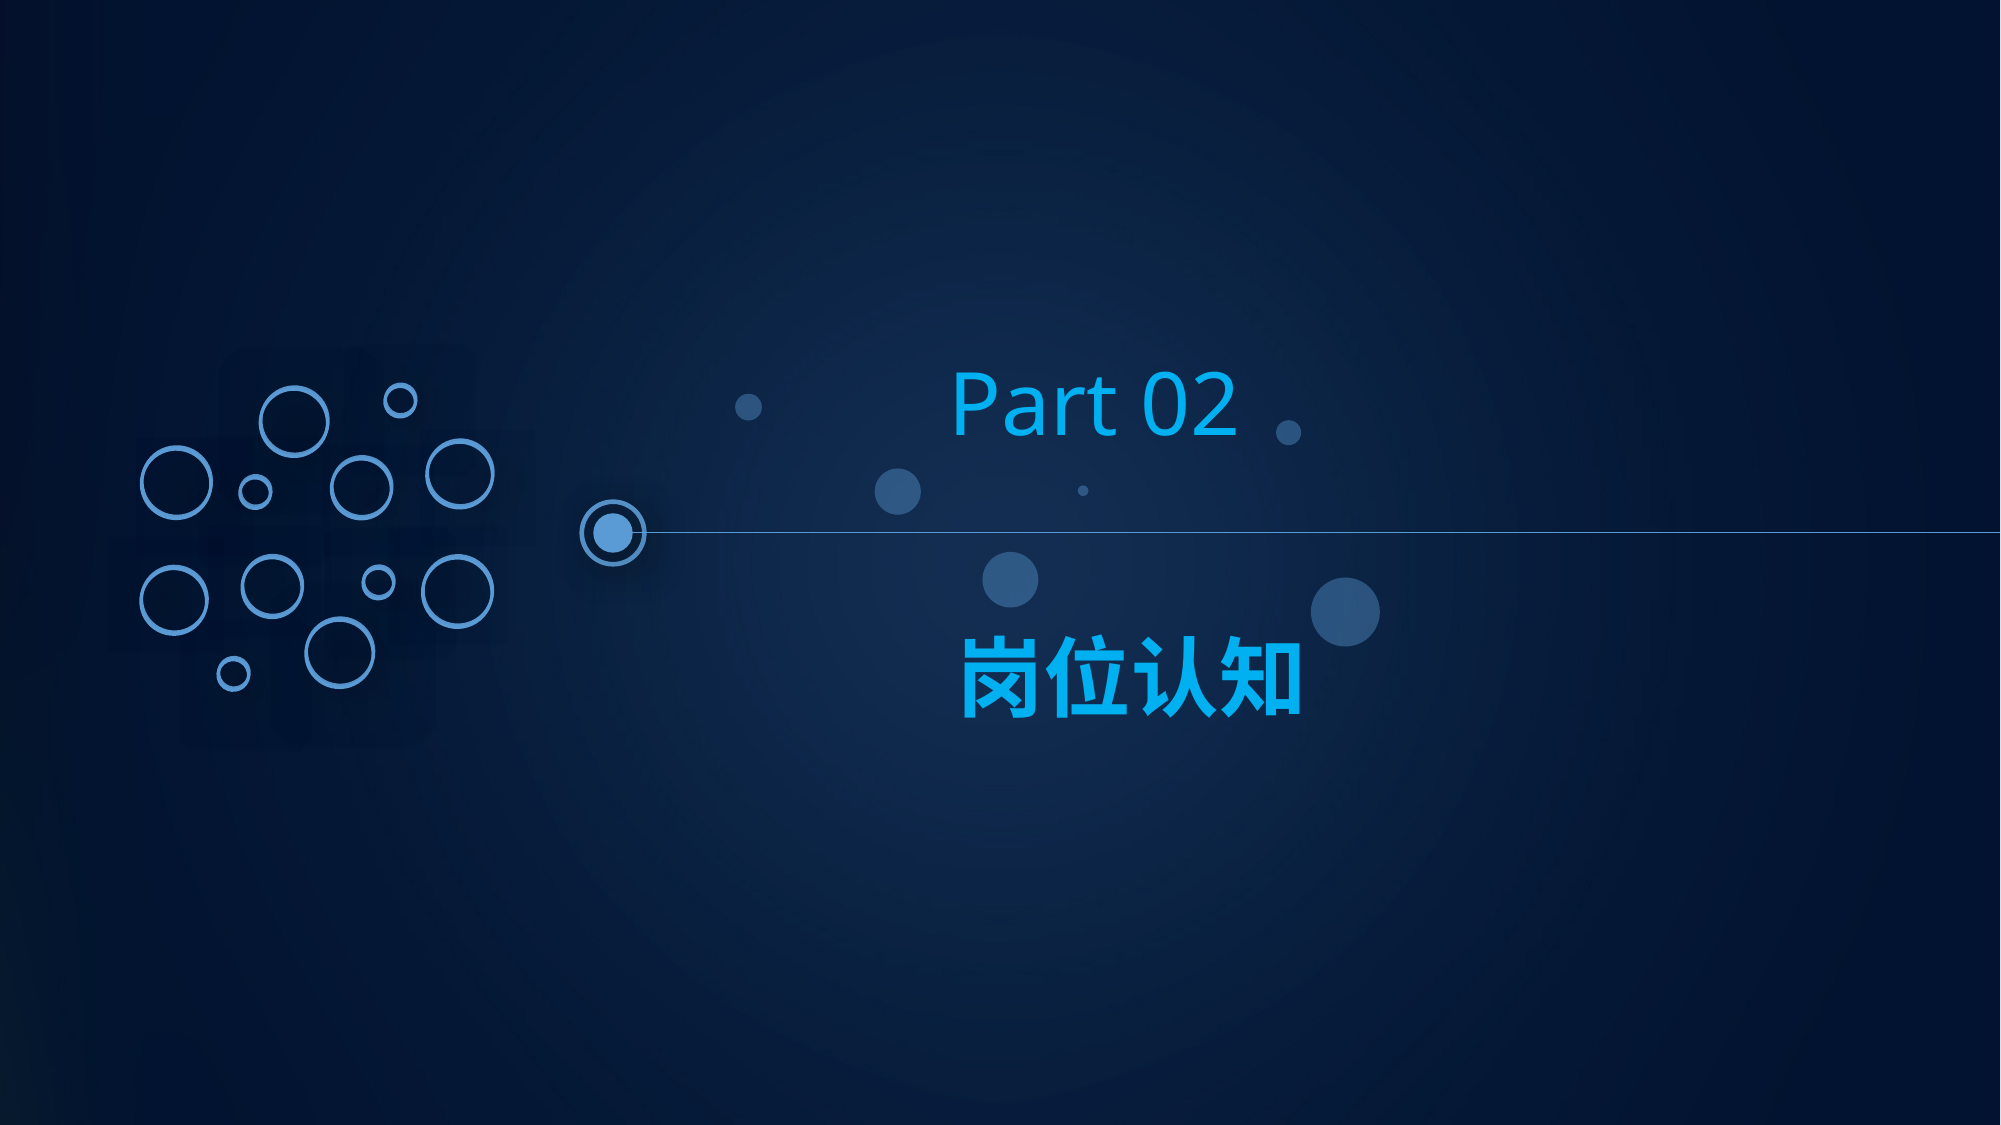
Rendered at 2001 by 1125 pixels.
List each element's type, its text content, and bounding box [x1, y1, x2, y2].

text_box [1275, 419, 1303, 447]
text_box [873, 467, 922, 516]
text_box [734, 392, 763, 422]
text_box [1309, 576, 1381, 648]
picture [0, 0, 2001, 1125]
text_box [140, 386, 493, 691]
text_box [581, 501, 645, 565]
text_box Part 02 [933, 340, 1256, 461]
text_box [1076, 484, 1090, 498]
text_box 岗位认知 [941, 615, 1322, 735]
text_box [981, 550, 1040, 609]
